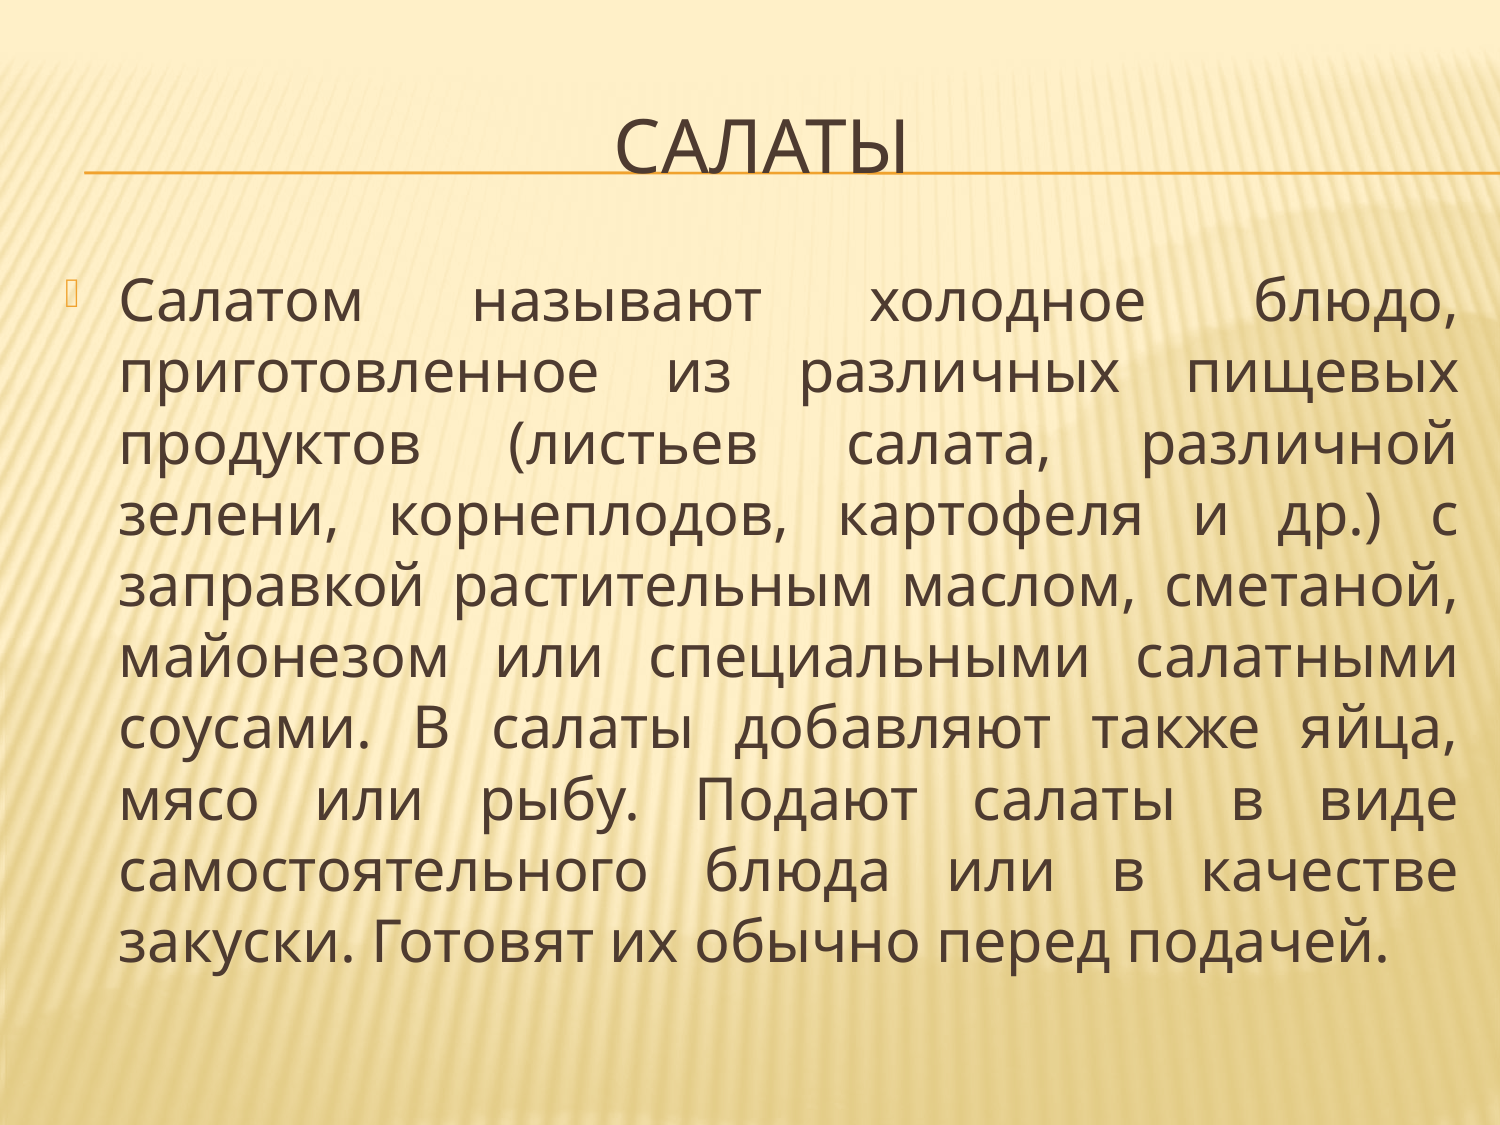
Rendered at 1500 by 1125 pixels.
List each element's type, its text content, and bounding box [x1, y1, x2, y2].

list Салатом называют холодное блюдо, приготовленное из различных пищевых продуктов (листьев салата, различной зелени, корнеплодов, картофеля и др.) с заправкой растительным маслом, сметаной, майонезом или специальными салатными соусами. В салаты добавляют также яйца, мясо или рыбу. Подают салаты в виде самостоятельного блюда или в качестве закуски. Готовят их обычно перед подачей. [50, 254, 1475, 998]
title САЛАТЫ [50, 75, 1475, 213]
